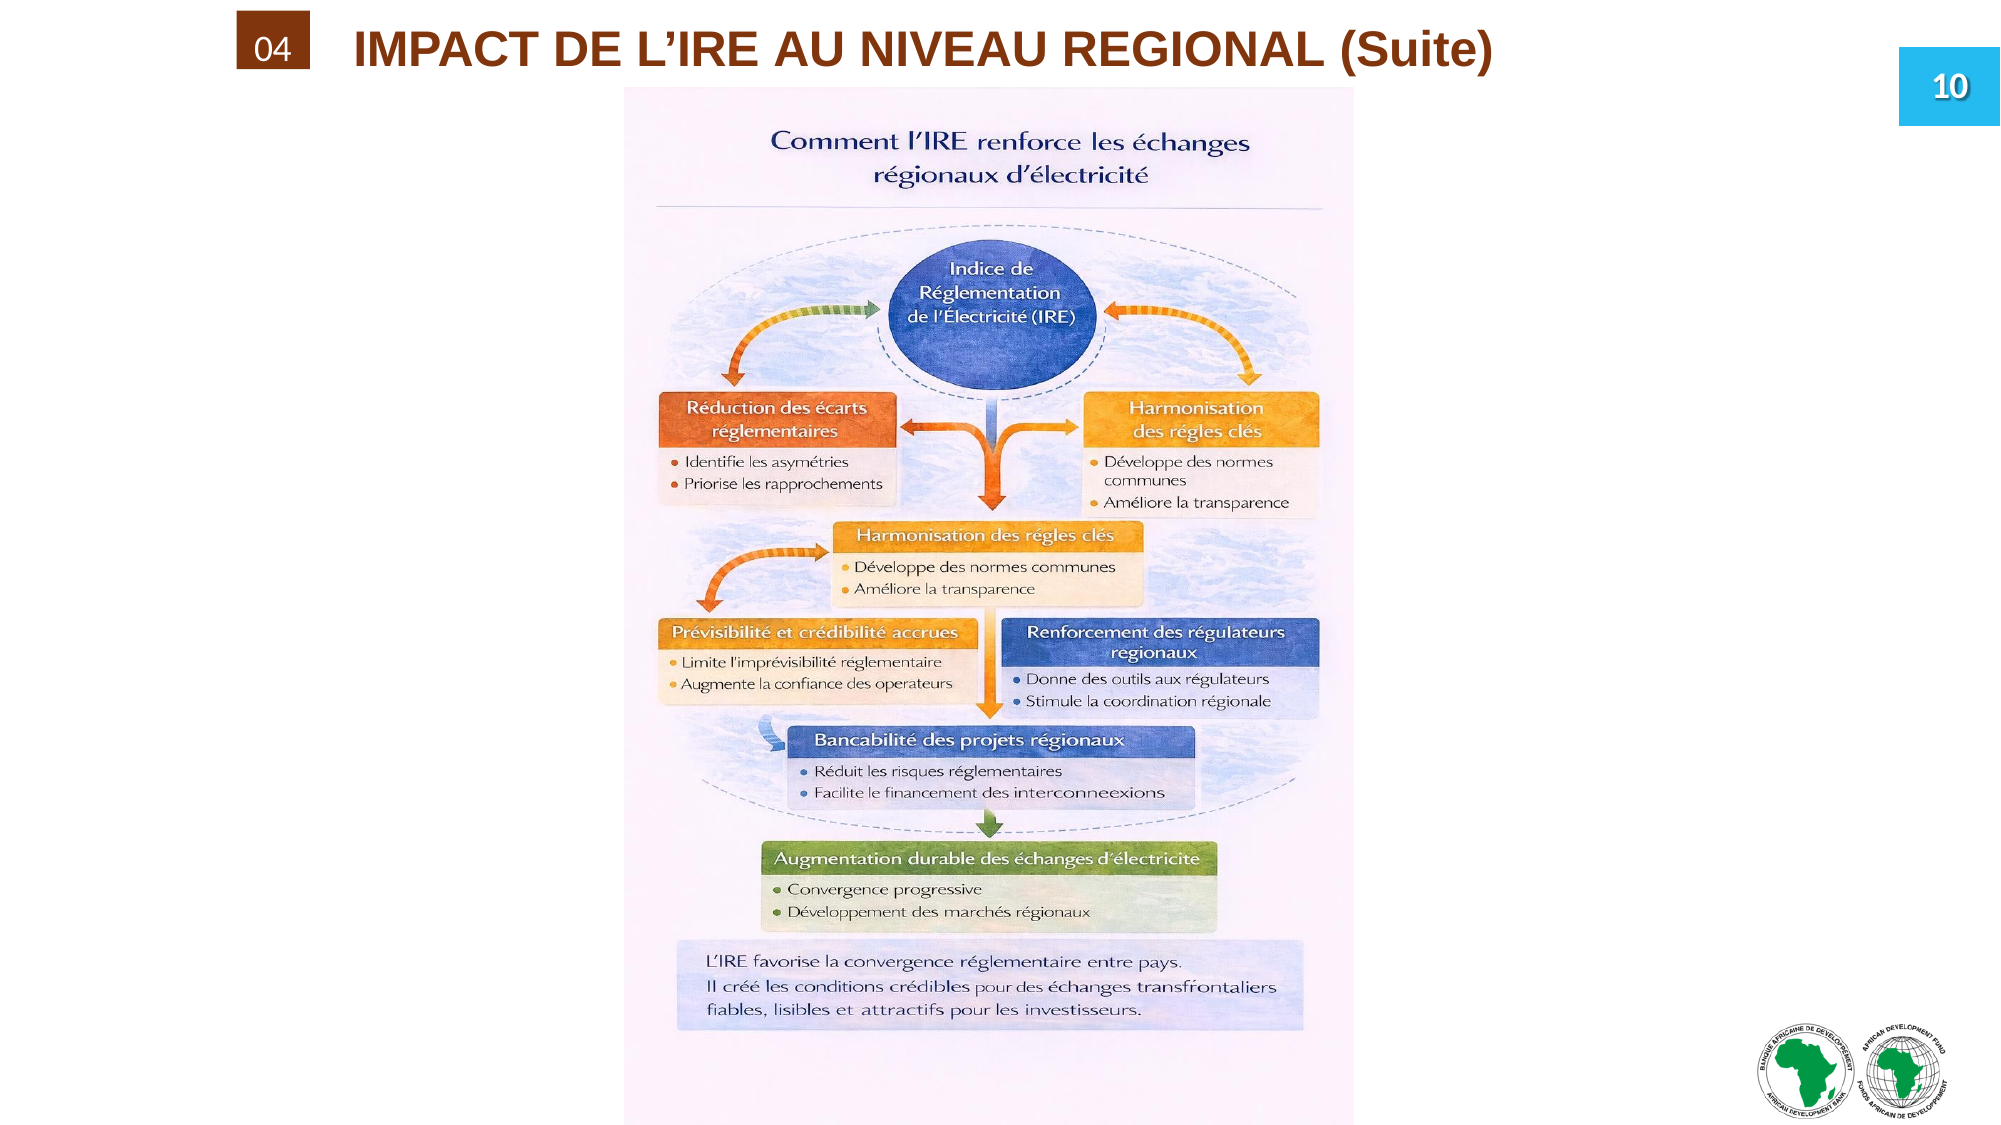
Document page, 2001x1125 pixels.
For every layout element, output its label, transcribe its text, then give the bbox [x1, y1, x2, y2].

picture [1899, 47, 2000, 136]
text_box 04 [236, 10, 310, 70]
picture [1757, 1022, 1947, 1120]
picture [624, 87, 1354, 1125]
title IMPACT DE L’IRE AU NIVEAU REGIONAL (Suite) [351, 14, 1500, 205]
